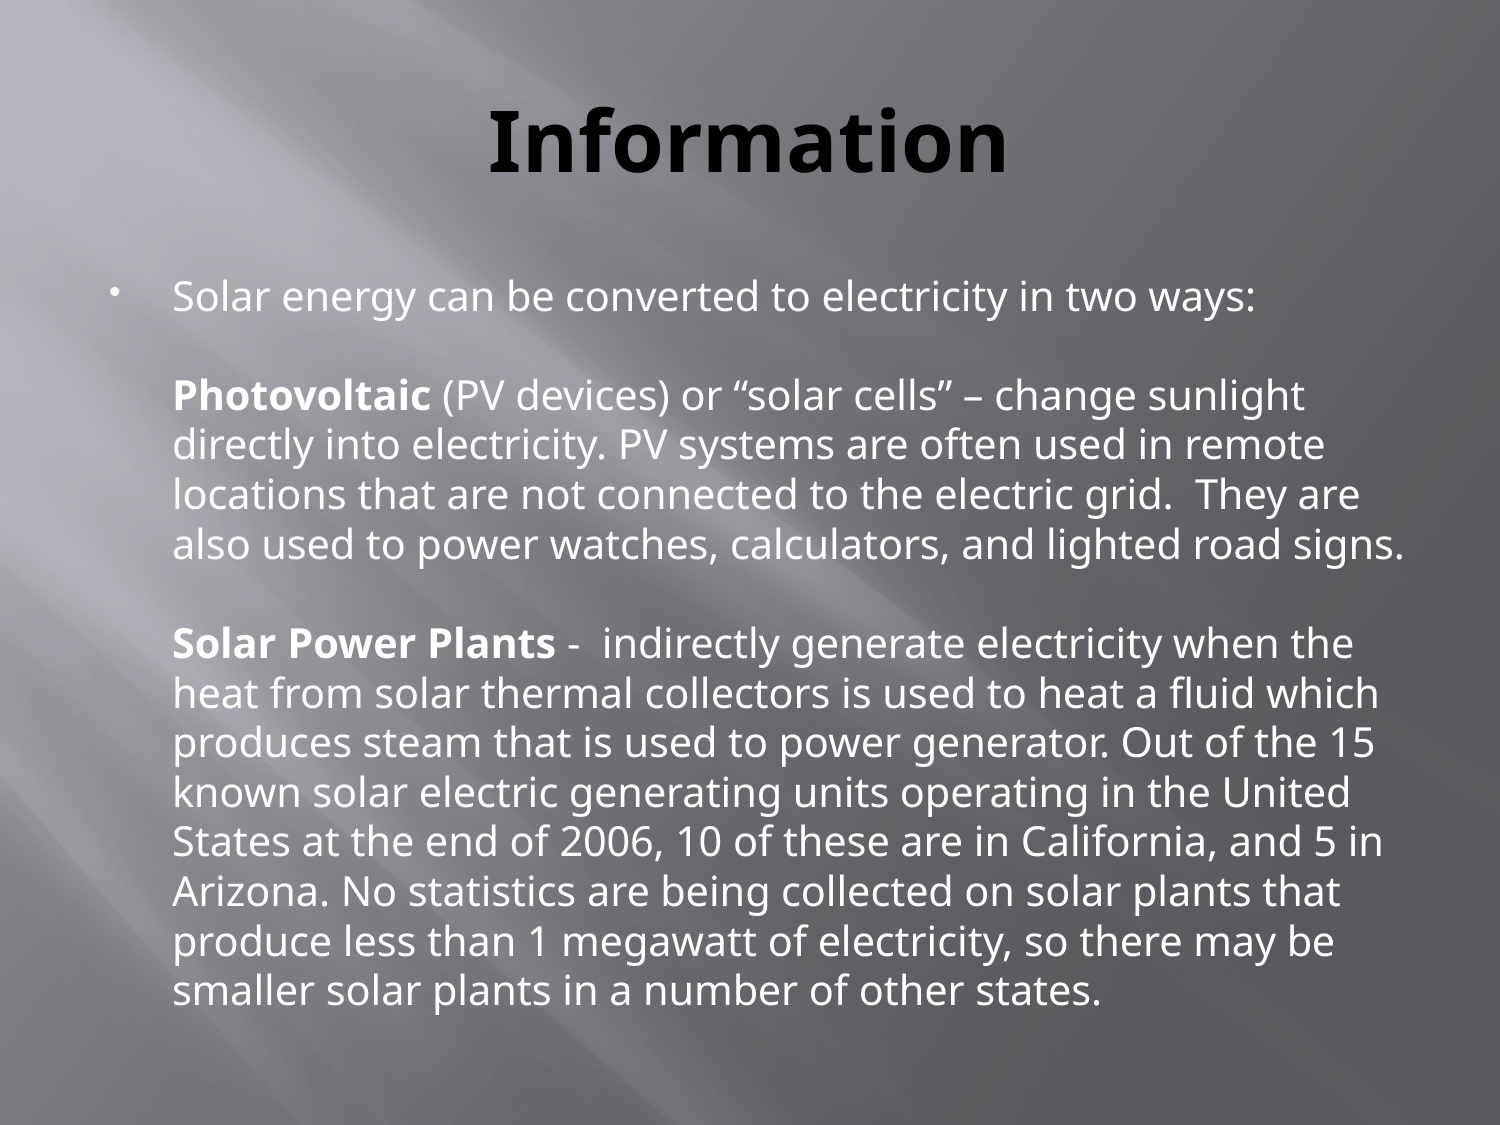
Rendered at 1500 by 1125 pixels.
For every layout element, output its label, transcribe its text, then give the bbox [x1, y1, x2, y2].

list Solar energy can be converted to electricity in two ways: Photovoltaic (PV devices) or “solar cells” – change sunlight directly into electricity. PV systems are often used in remote locations that are not connected to the electric grid. They are also used to power watches, calculators, and lighted road signs. Solar Power Plants - indirectly generate electricity when the heat from solar thermal collectors is used to heat a fluid which produces steam that is used to power generator. Out of the 15 known solar electric generating units operating in the United States at the end of 2006, 10 of these are in California, and 5 in Arizona. No statistics are being collected on solar plants that produce less than 1 megawatt of electricity, so there may be smaller solar plants in a number of other states. [75, 262, 1425, 1035]
title Information [75, 45, 1425, 233]
